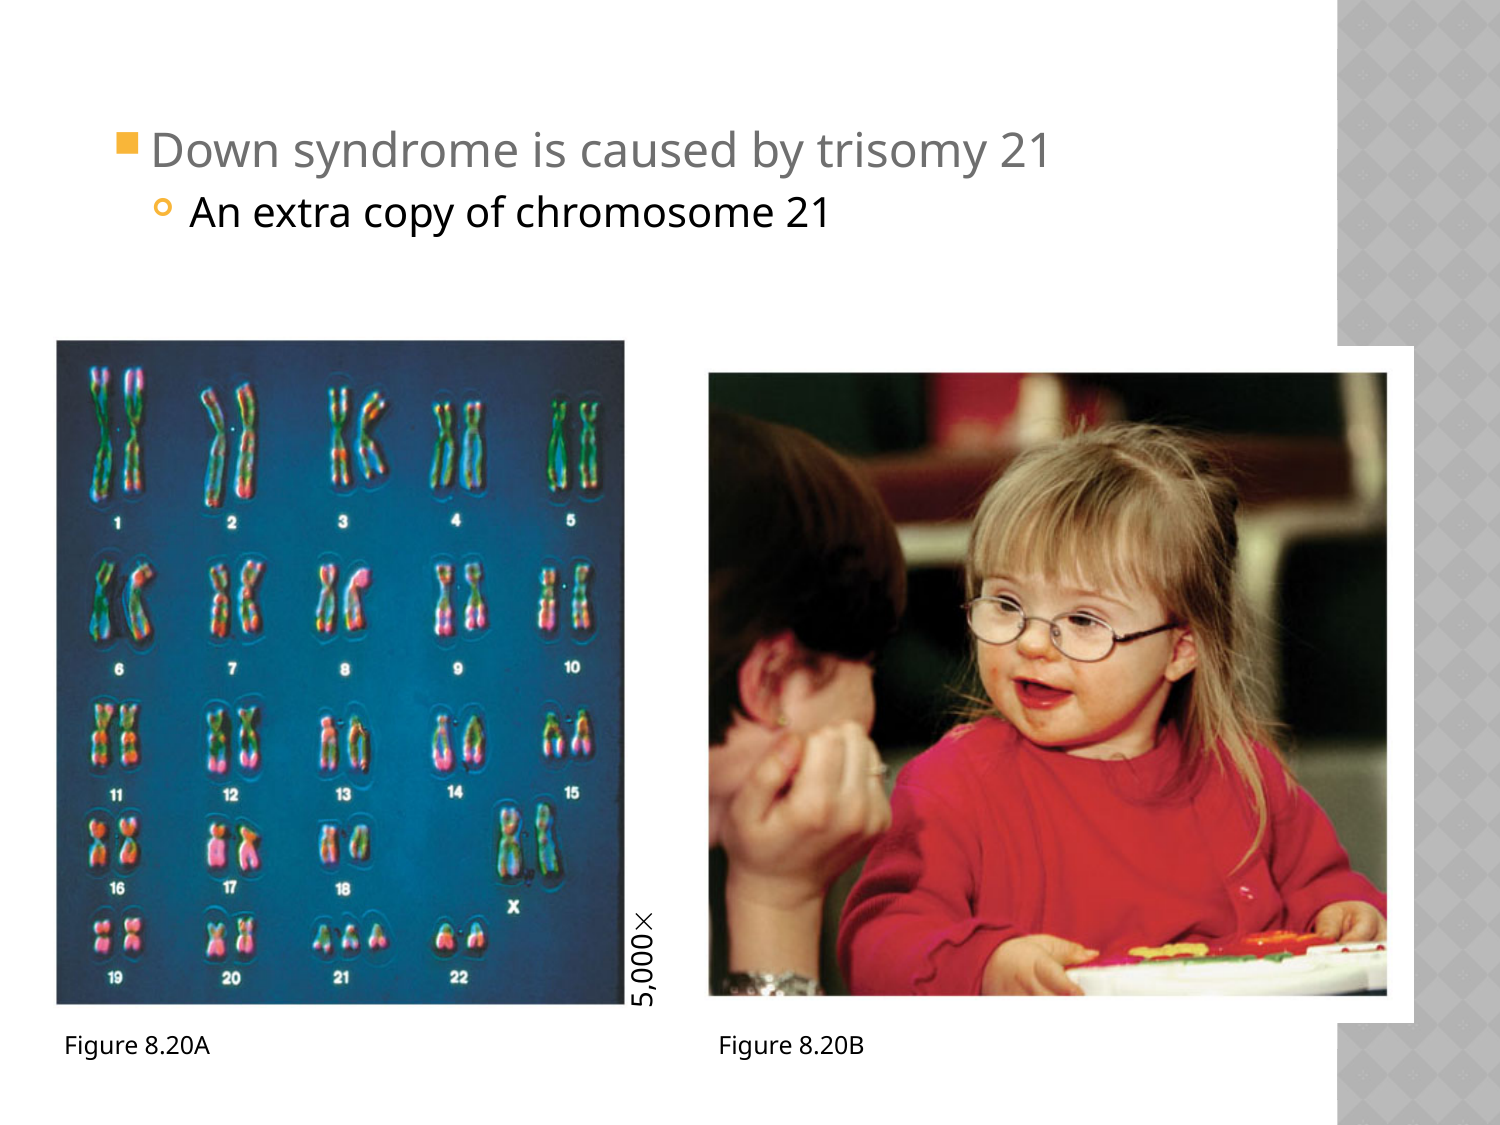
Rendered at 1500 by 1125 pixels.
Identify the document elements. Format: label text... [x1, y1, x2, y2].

text_box Figure 8.20A [49, 1038, 226, 1067]
picture [681, 345, 1415, 1024]
list Down syndrome is caused by trisomy 21 An extra copy of chromosome 21 [50, 112, 1450, 328]
text_box Figure 8.20B [703, 1033, 880, 1067]
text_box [37, 318, 667, 1028]
